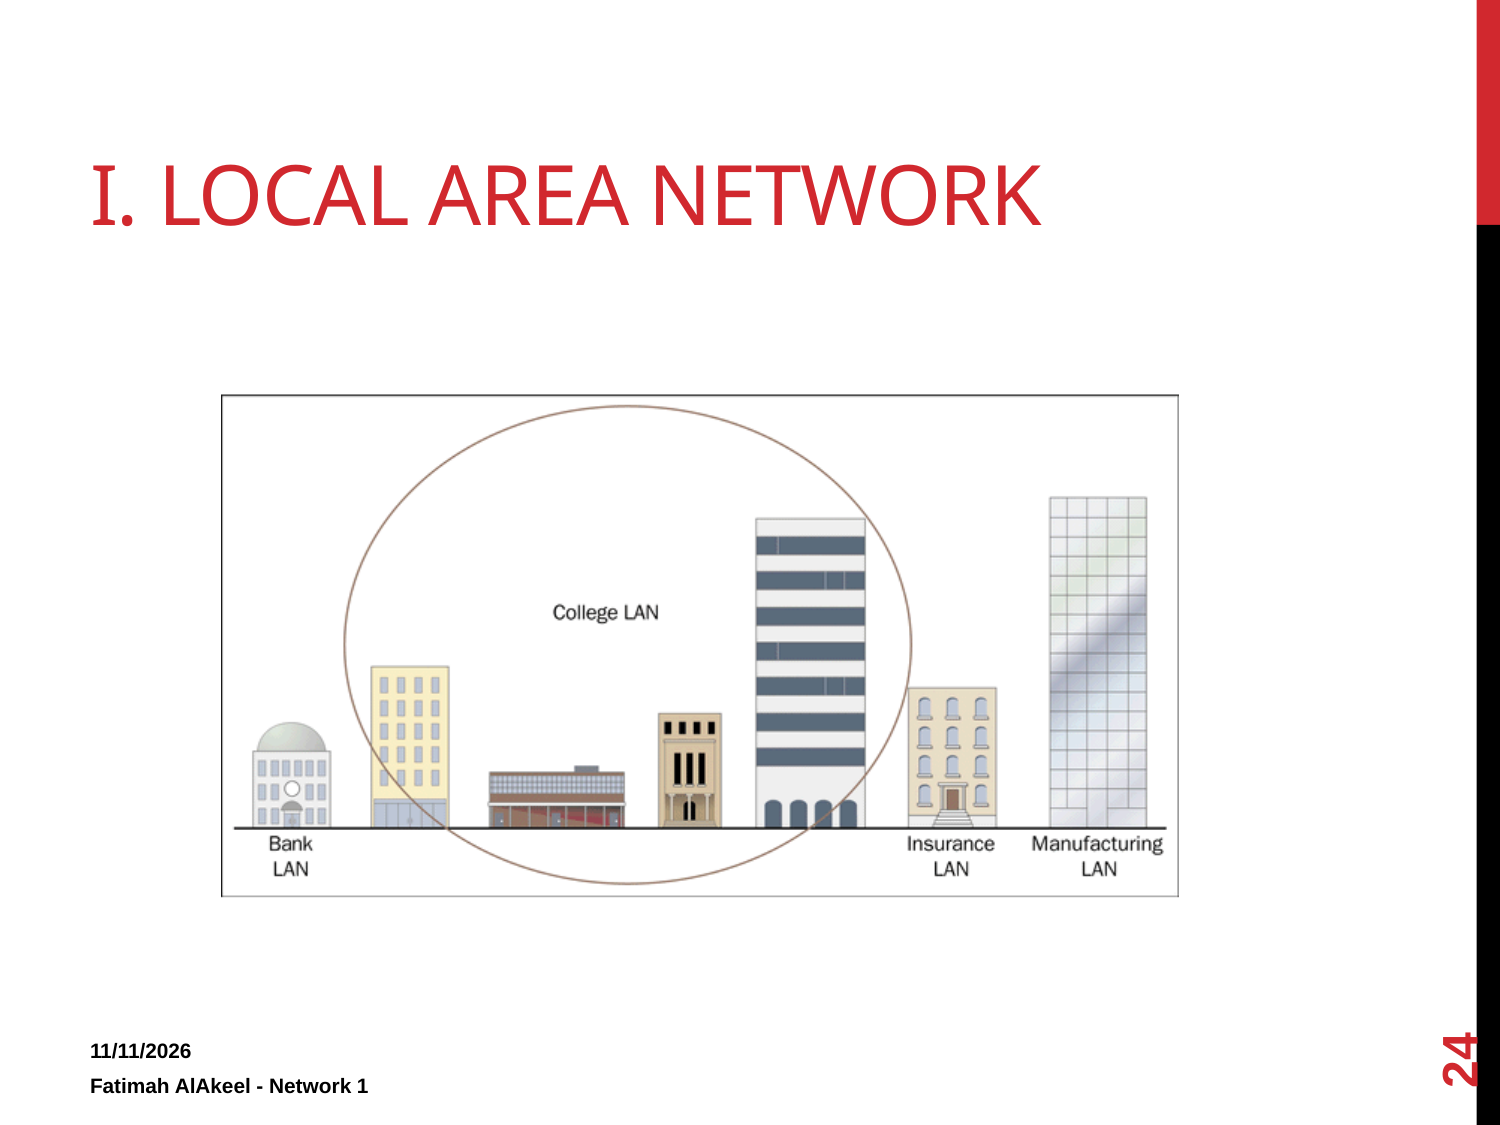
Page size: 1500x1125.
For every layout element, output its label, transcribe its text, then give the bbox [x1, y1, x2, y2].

slide_number 24 [1427, 887, 1488, 1104]
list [221, 286, 1179, 1006]
footer Fatimah AlAkeel - Network 1 [75, 1065, 638, 1112]
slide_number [75, 1012, 638, 1063]
title I. Local Area Network [75, 25, 1363, 250]
